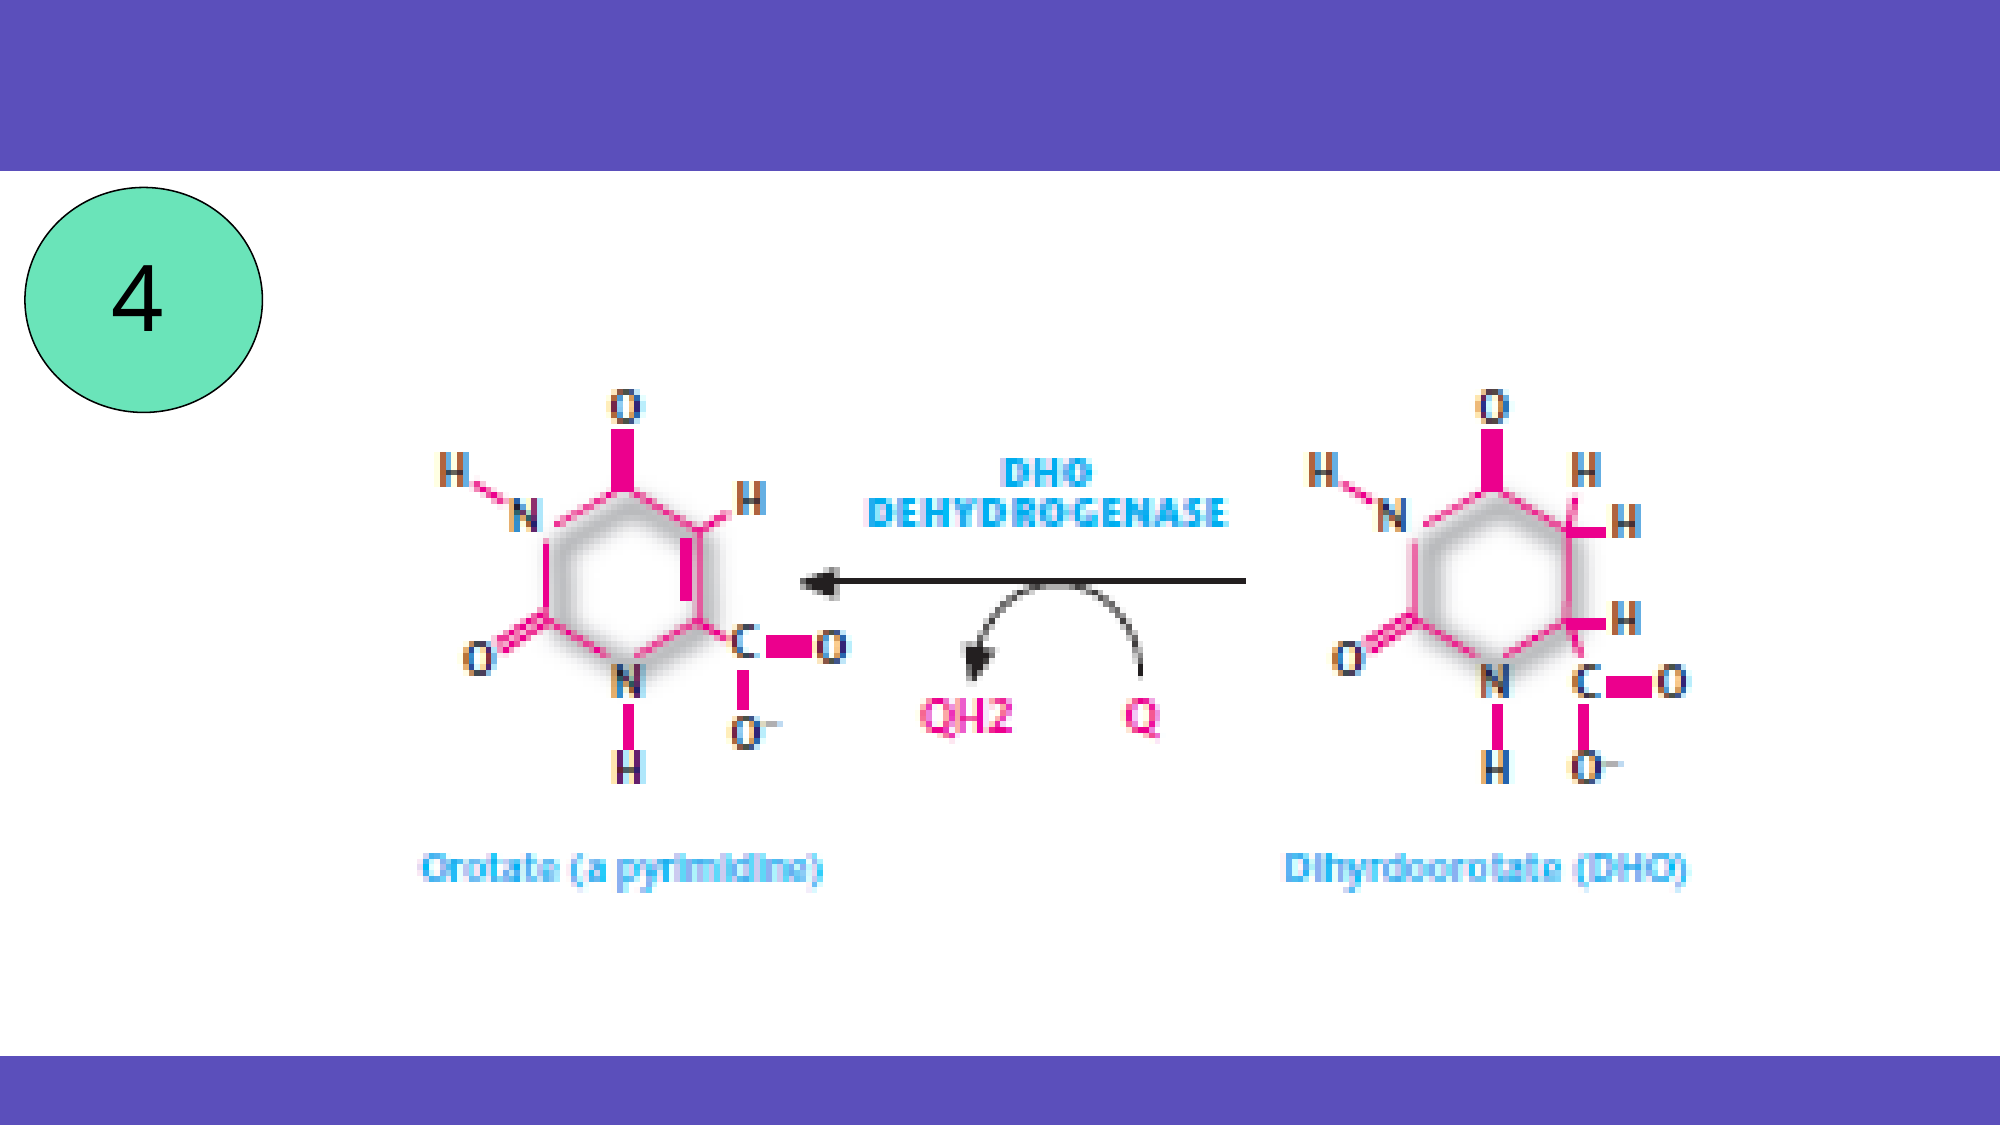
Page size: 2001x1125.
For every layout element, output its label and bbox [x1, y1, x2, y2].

text_box [24, 187, 263, 413]
picture [389, 367, 1767, 945]
picture [0, 1056, 2000, 1125]
picture [0, 0, 2000, 171]
